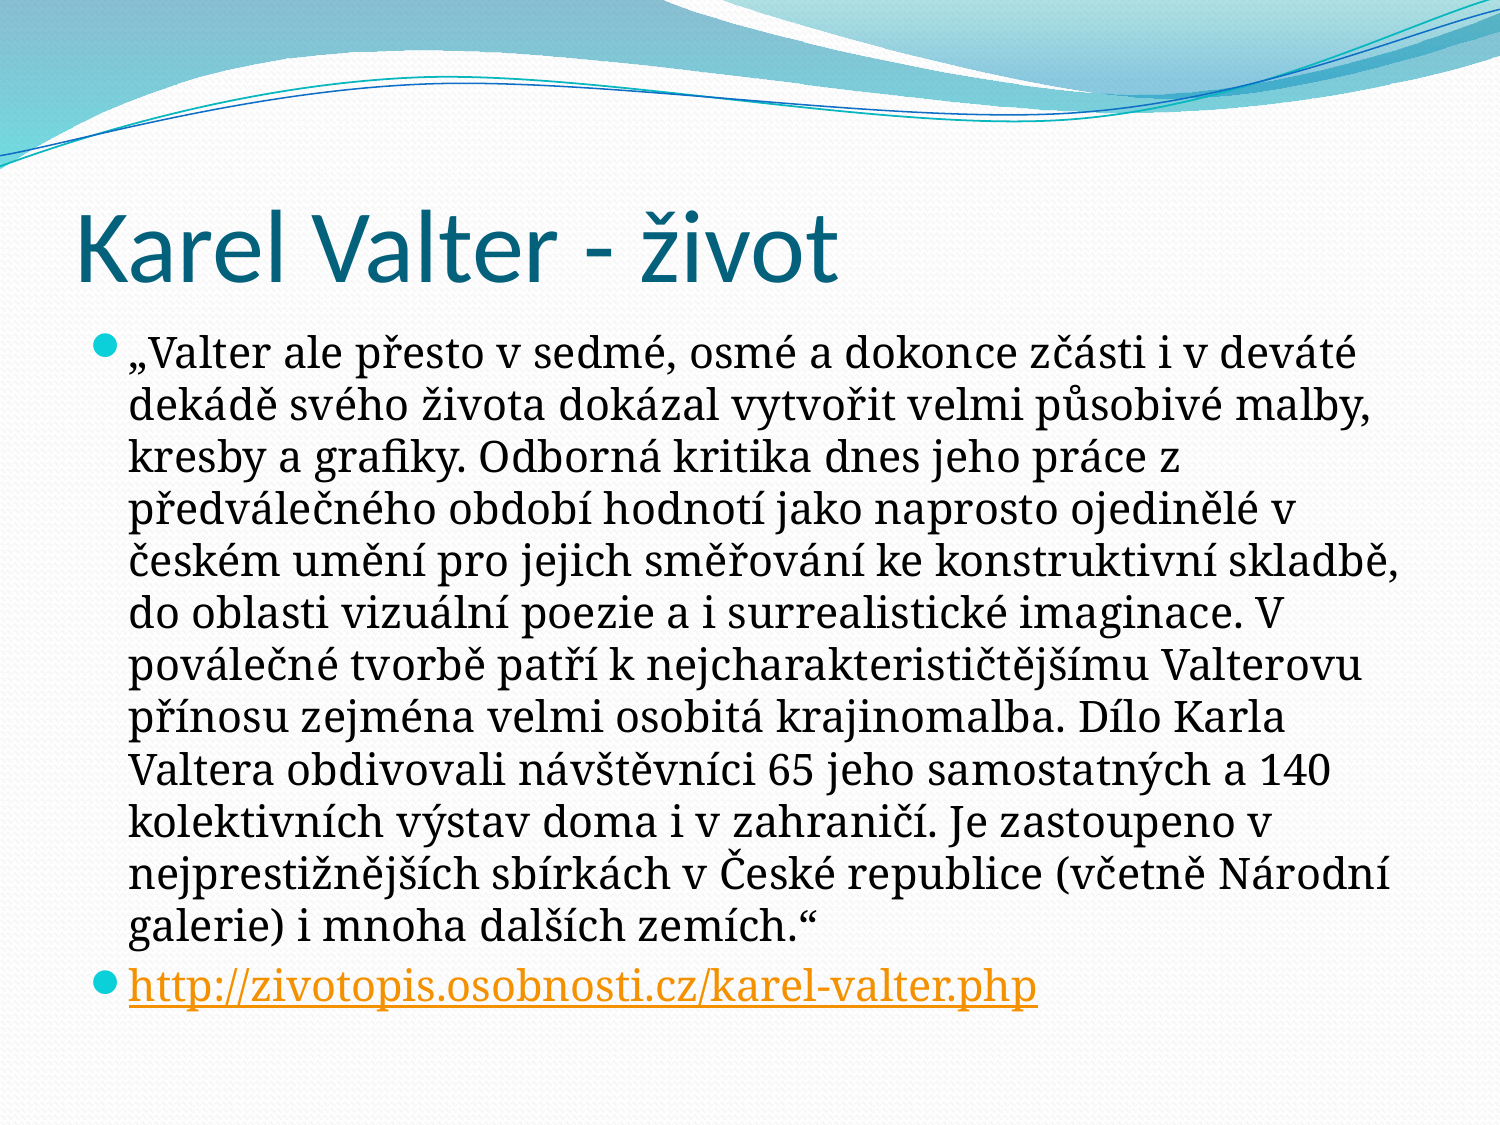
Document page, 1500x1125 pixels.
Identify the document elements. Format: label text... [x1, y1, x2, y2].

list „Valter ale přesto v sedmé, osmé a dokonce zčásti i v deváté dekádě svého života dokázal vytvořit velmi působivé malby, kresby a grafiky. Odborná kritika dnes jeho práce z předválečného období hodnotí jako naprosto ojedinělé v českém umění pro jejich směřování ke konstruktivní skladbě, do oblasti vizuální poezie a i surrealistické imaginace. V poválečné tvorbě patří k nejcharakterističtějšímu Valterovu přínosu zejména velmi osobitá krajinomalba. Dílo Karla Valtera obdivovali návštěvníci 65 jeho samostatných a 140 kolektivních výstav doma i v zahraničí. Je zastoupeno v nejprestižnějších sbírkách v České republice (včetně Národní galerie) i mnoha dalších zemích.“ http://zivotopis.osobnosti.cz/karel-valter.php [75, 317, 1425, 1038]
title Karel Valter - život [75, 115, 1425, 303]
